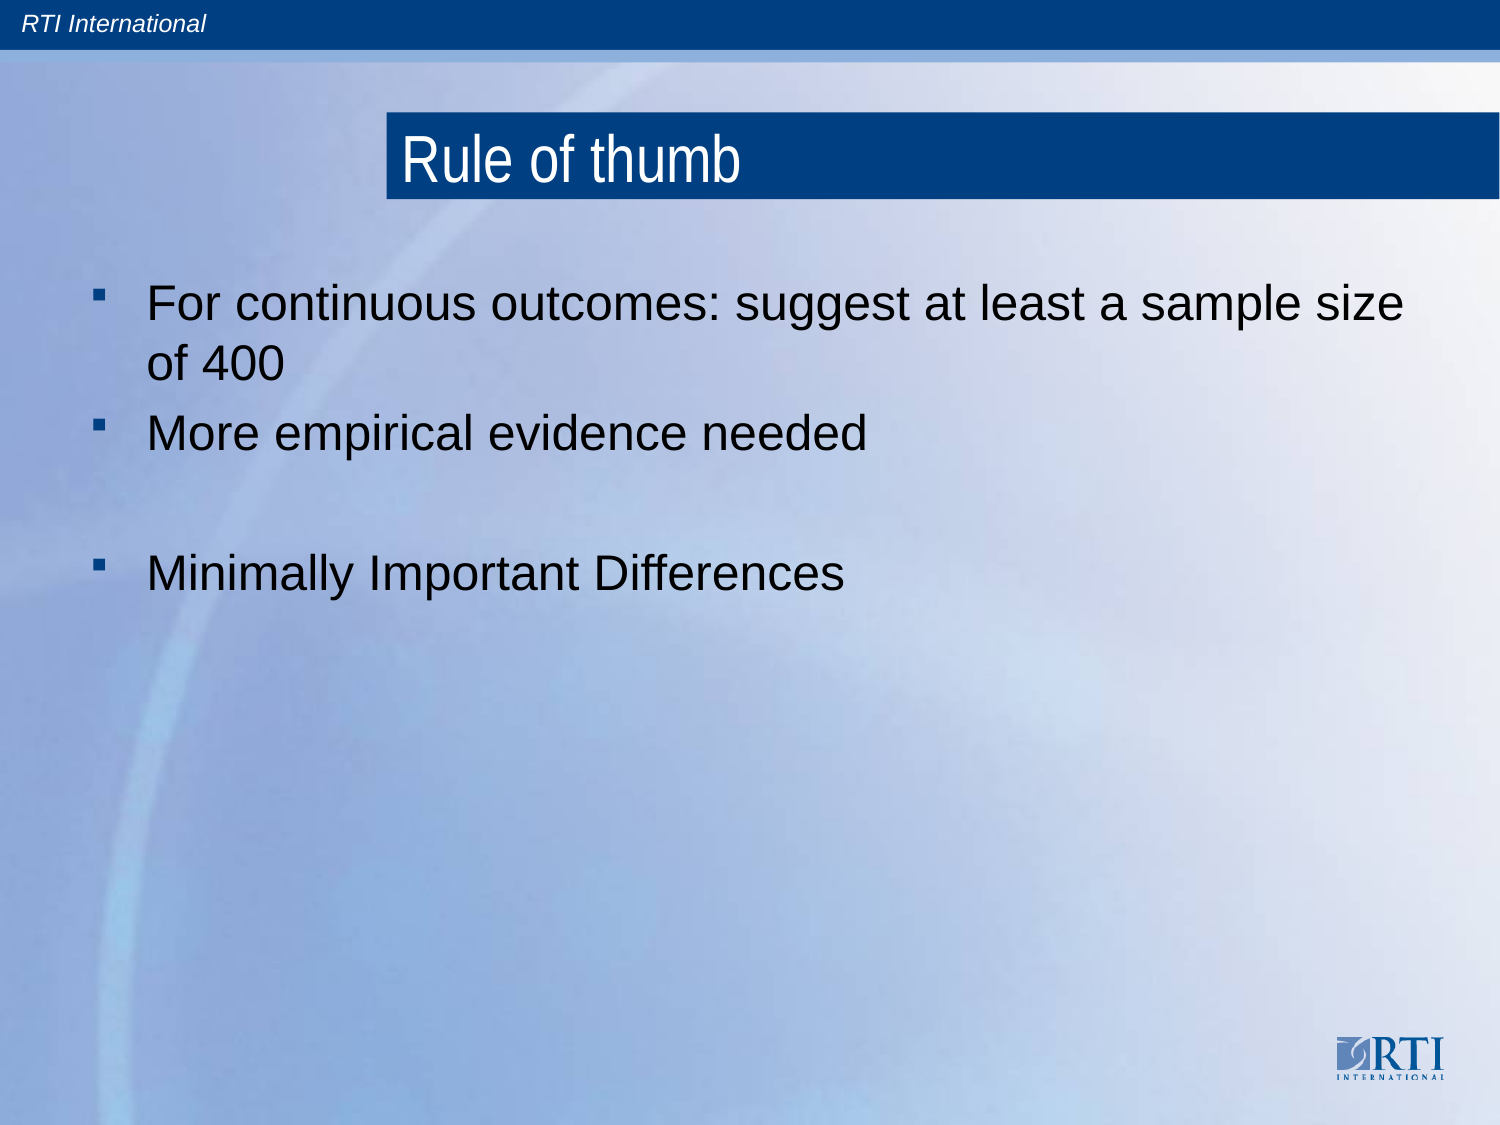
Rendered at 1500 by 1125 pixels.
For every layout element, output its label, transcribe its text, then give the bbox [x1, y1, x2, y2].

picture [0, 63, 1500, 1125]
title Rule of thumb [386, 111, 1500, 200]
list For continuous outcomes: suggest at least a sample size of 400 More empirical evidence needed Minimally Important Differences [74, 262, 1426, 1006]
